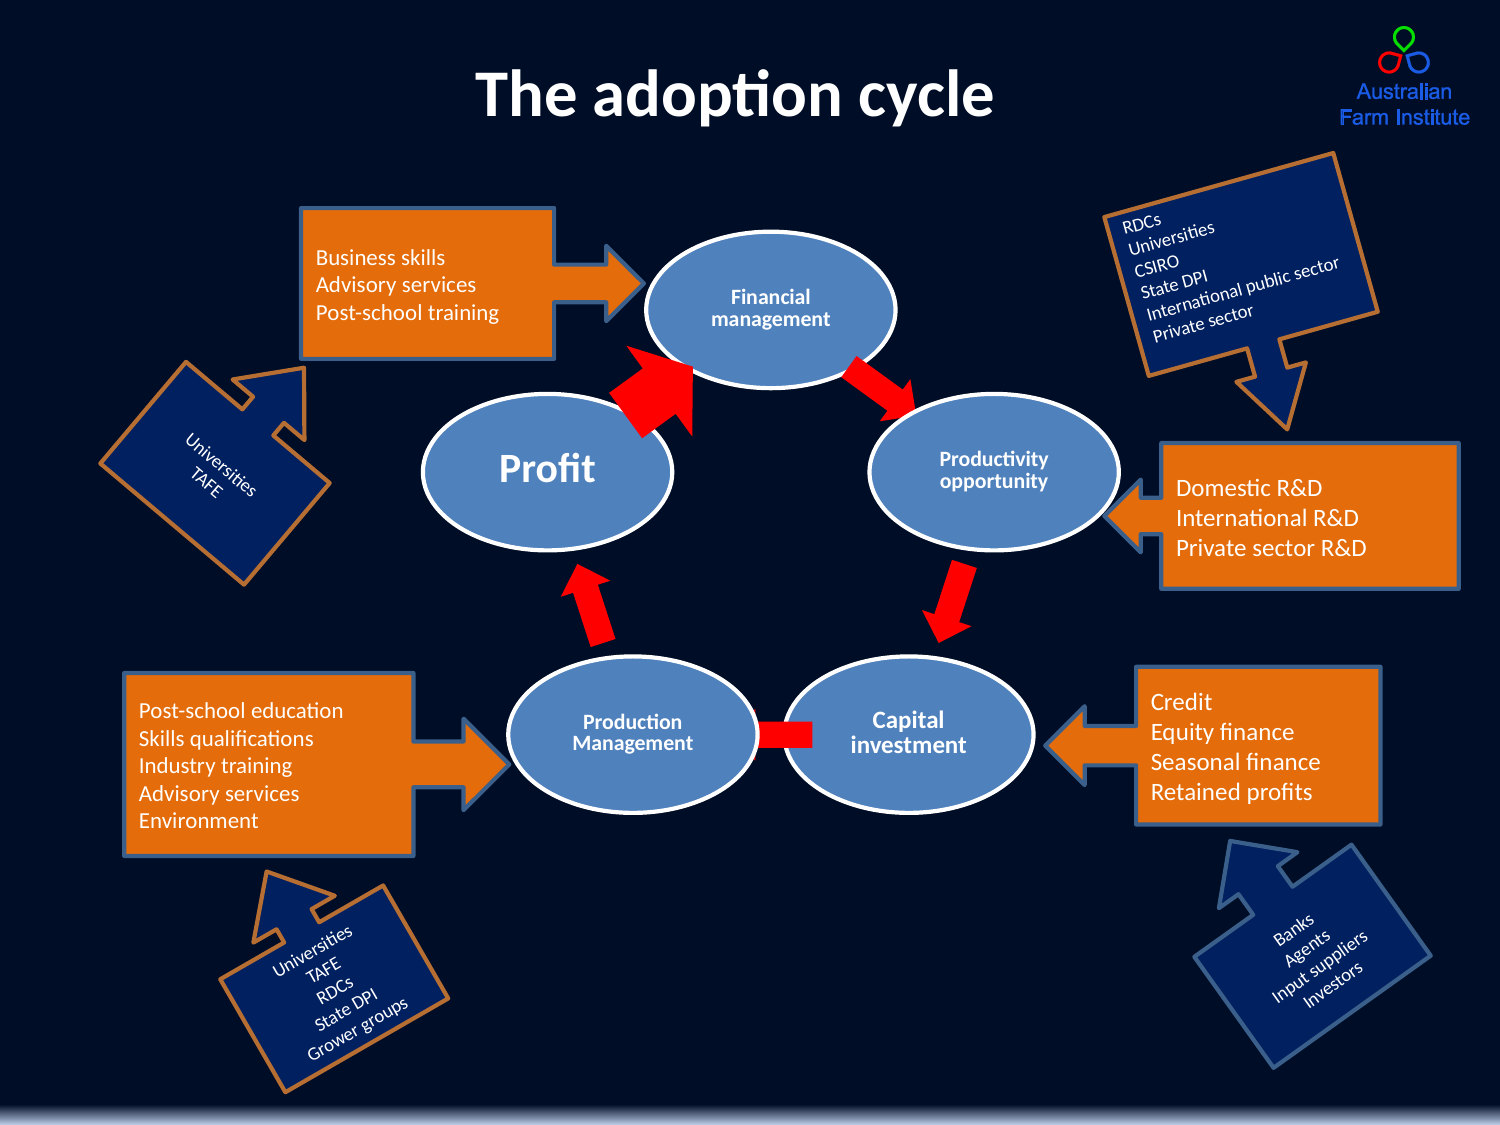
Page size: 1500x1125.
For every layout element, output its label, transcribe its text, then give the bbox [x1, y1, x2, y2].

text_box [271, 231, 1270, 858]
text_box Universities TAFE [98, 359, 266, 587]
text_box Banks Agents Input suppliers Investors [1192, 842, 1433, 1070]
text_box Universities TAFE RDCs State DPI Grower groups [218, 869, 451, 1095]
text_box Post-school education Skills qualifications Industry training Advisory services Environment [122, 670, 266, 859]
text_box Business skills Advisory services Post-school training [298, 206, 557, 230]
text_box Credit Equity finance Seasonal finance Retained profits [1275, 664, 1383, 827]
text_box Domestic R&D International R&D Private sector R&D [1275, 440, 1461, 591]
text_box The adoption cycle [272, 42, 1199, 138]
text_box RDCs Universities CSIRO State DPI International public sector Private sector [1102, 150, 1380, 432]
